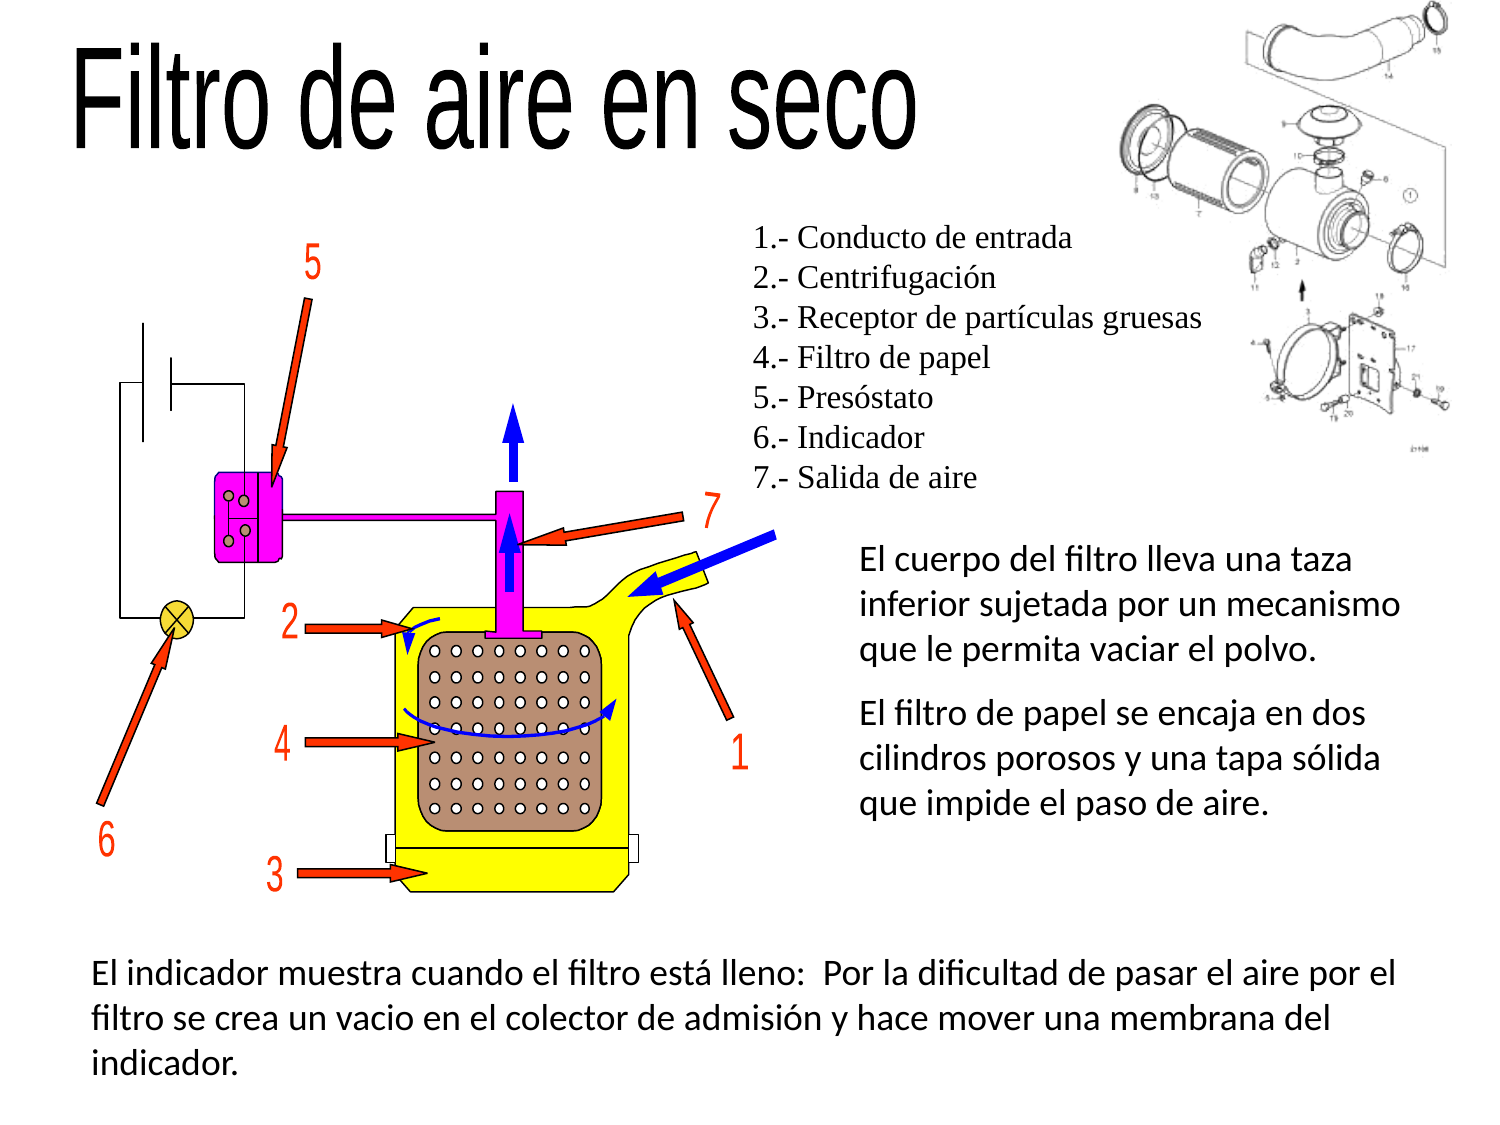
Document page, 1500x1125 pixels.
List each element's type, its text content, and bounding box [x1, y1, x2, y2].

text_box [0, 243, 810, 918]
text_box El cuerpo del filtro lleva una taza inferior sujetada por un mecanismo que le permita vaciar el polvo. El filtro de papel se encaja en dos cilindros porosos y una tapa sólida que impide el paso de aire. [844, 527, 1435, 831]
text_box El indicador muestra cuando el filtro está lleno: Por la dificultad de pasar el aire por el filtro se crea un vacio en el colector de admisión y hace mover una membrana del indicador. [76, 940, 1424, 1091]
text_box 1.- Conducto de entrada 2.- Centrifugación 3.- Receptor de partículas gruesas 4.- Filtro de papel 5.- Presóstato 6.- Indicador 7.- Salida de aire [738, 208, 1301, 503]
picture [1115, 0, 1452, 458]
